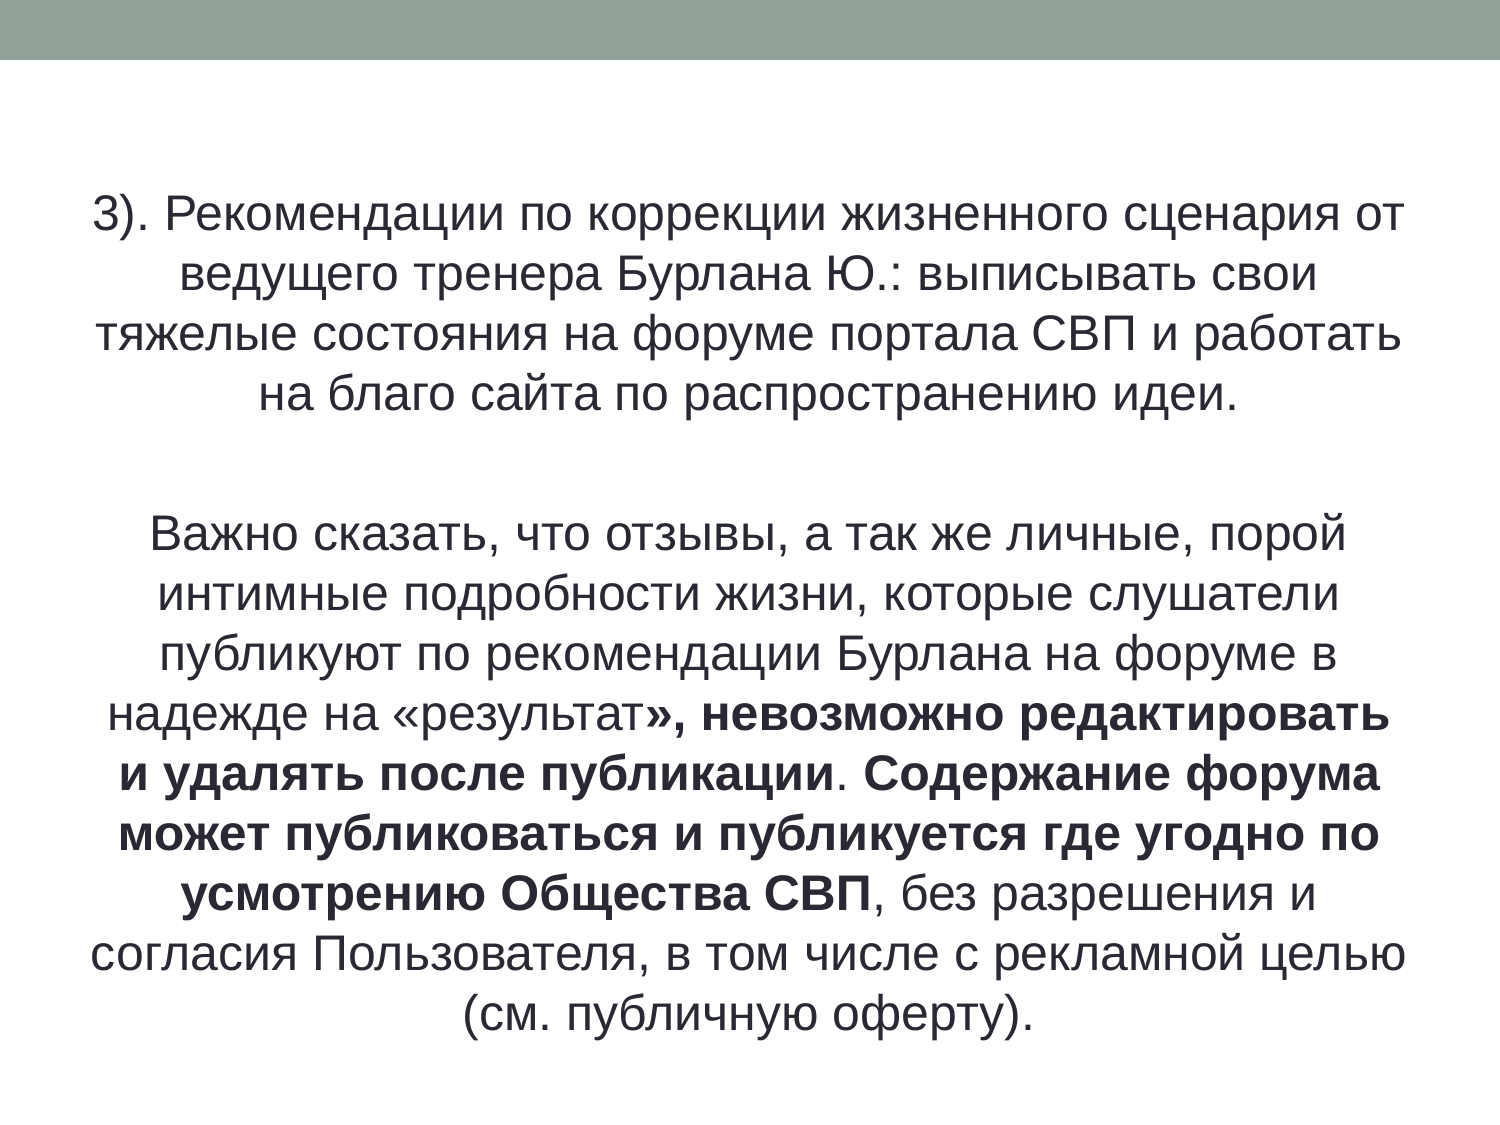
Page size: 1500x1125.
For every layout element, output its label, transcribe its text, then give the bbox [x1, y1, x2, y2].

list 3). Рекомендации по коррекции жизненного сценария от ведущего тренера Бурлана Ю.: выписывать свои тяжелые состояния на форуме портала СВП и работать на благо сайта по распространению идеи. Важно сказать, что отзывы, а так же личные, порой интимные подробности жизни, которые слушатели публикуют по рекомендации Бурлана на форуме в надежде на «результат», невозможно редактировать и удалять после публикации. Содержание форума может публиковаться и публикуется где угодно по усмотрению Общества СВП, без разрешения и согласия Пользователя, в том числе с рекламной целью (см. публичную оферту). [75, 172, 1424, 1063]
